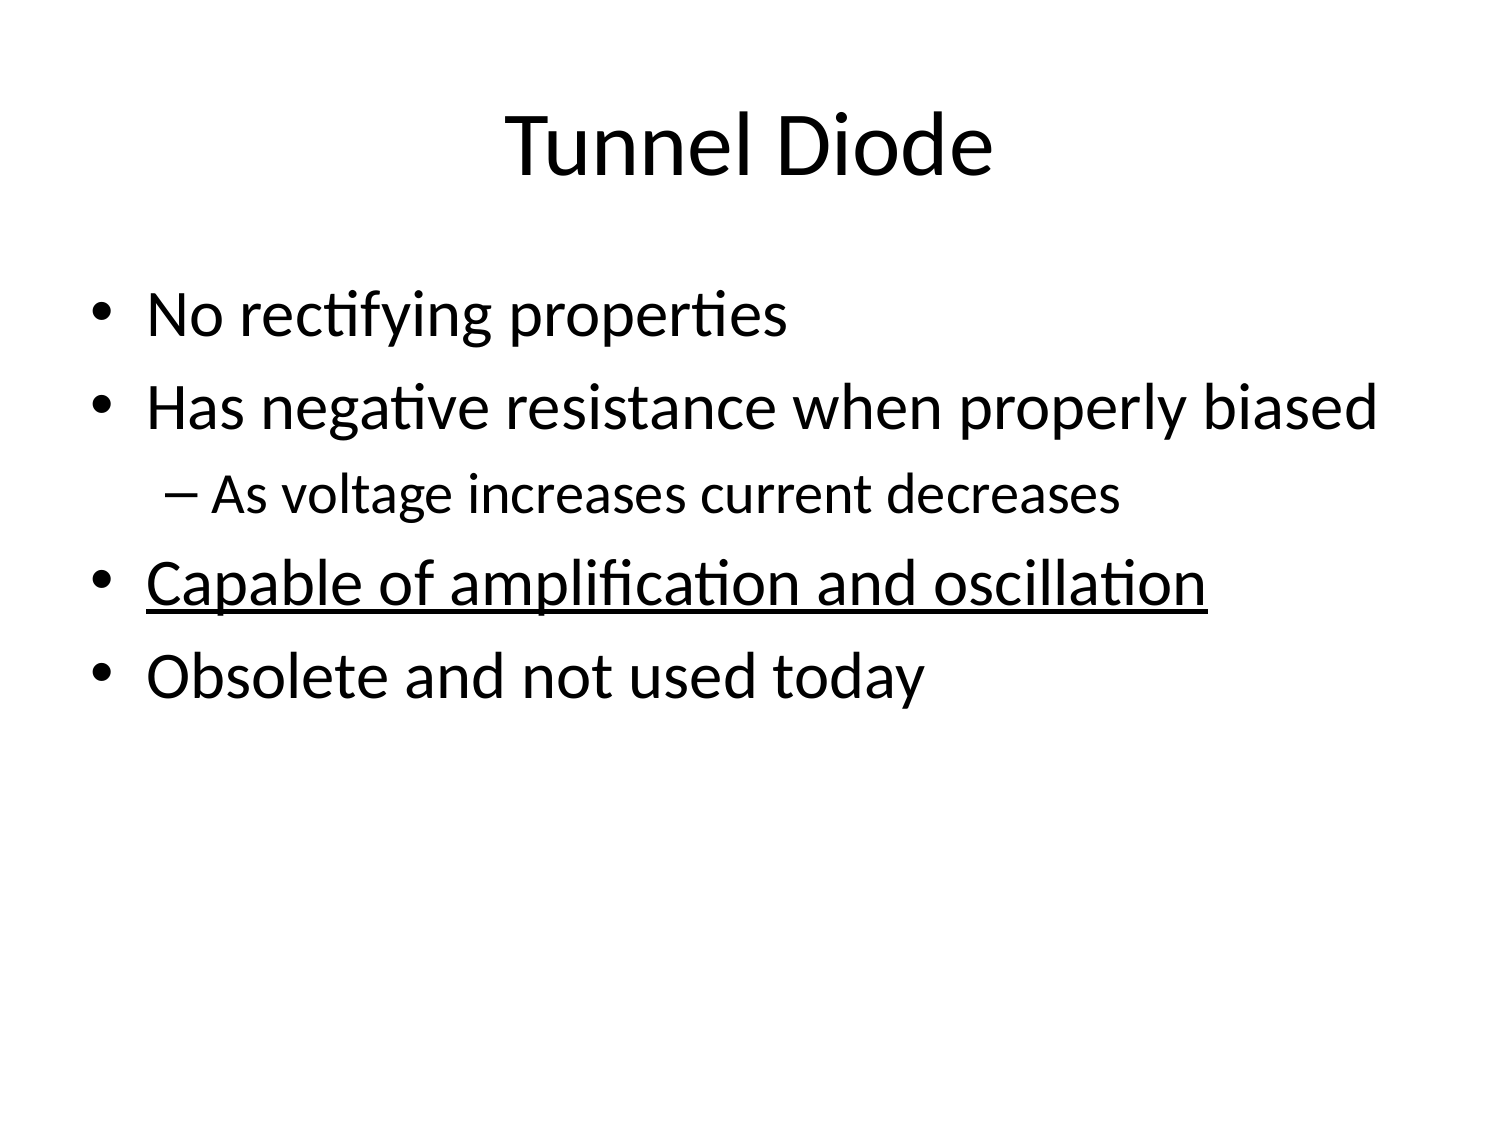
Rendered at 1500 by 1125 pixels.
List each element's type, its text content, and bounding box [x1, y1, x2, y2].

title Tunnel Diode [75, 45, 1425, 233]
list No rectifying properties Has negative resistance when properly biased As voltage increases current decreases Capable of amplification and oscillation Obsolete and not used today [75, 262, 1425, 1005]
